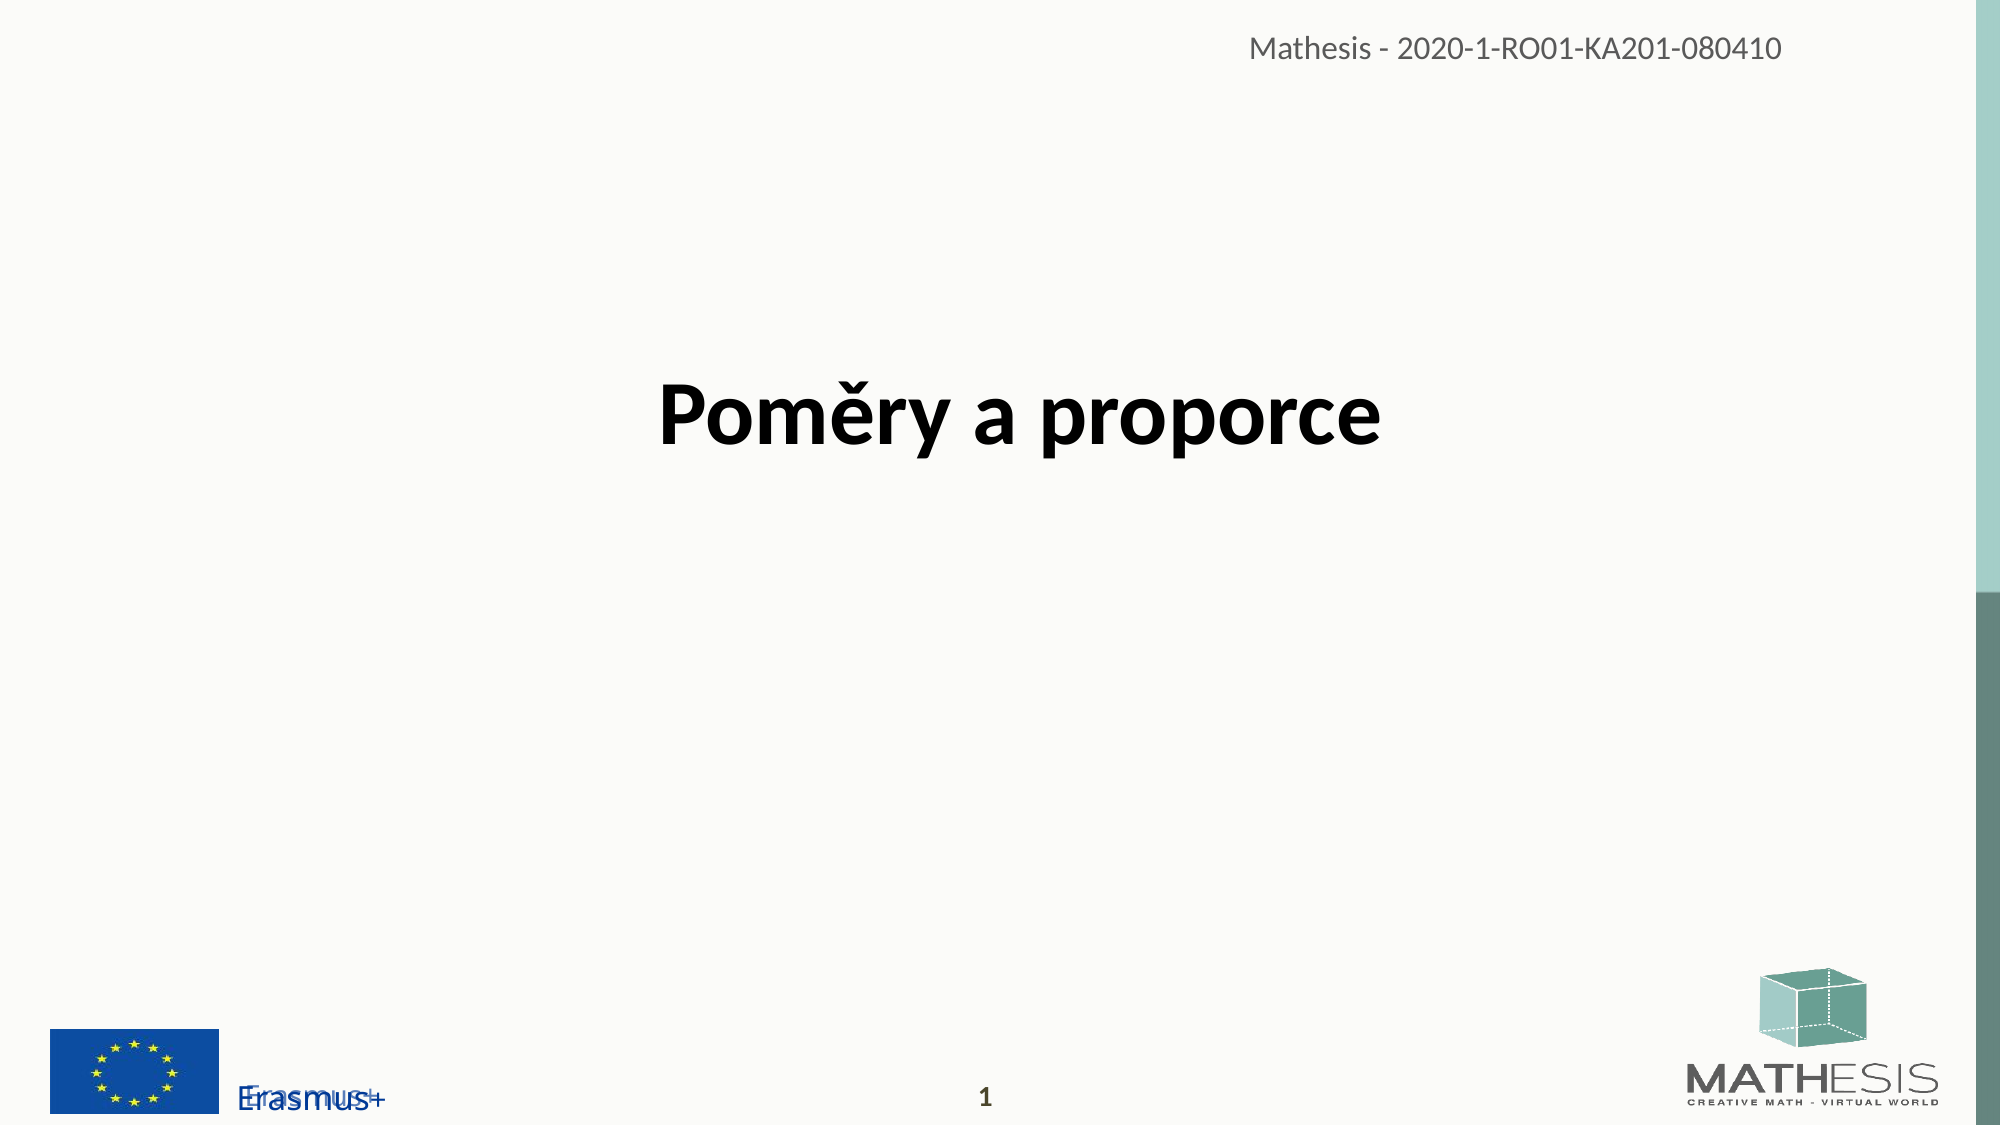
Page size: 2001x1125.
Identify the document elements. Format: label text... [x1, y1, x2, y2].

picture [50, 1029, 219, 1114]
title Poměry a proporce [120, 346, 1921, 534]
